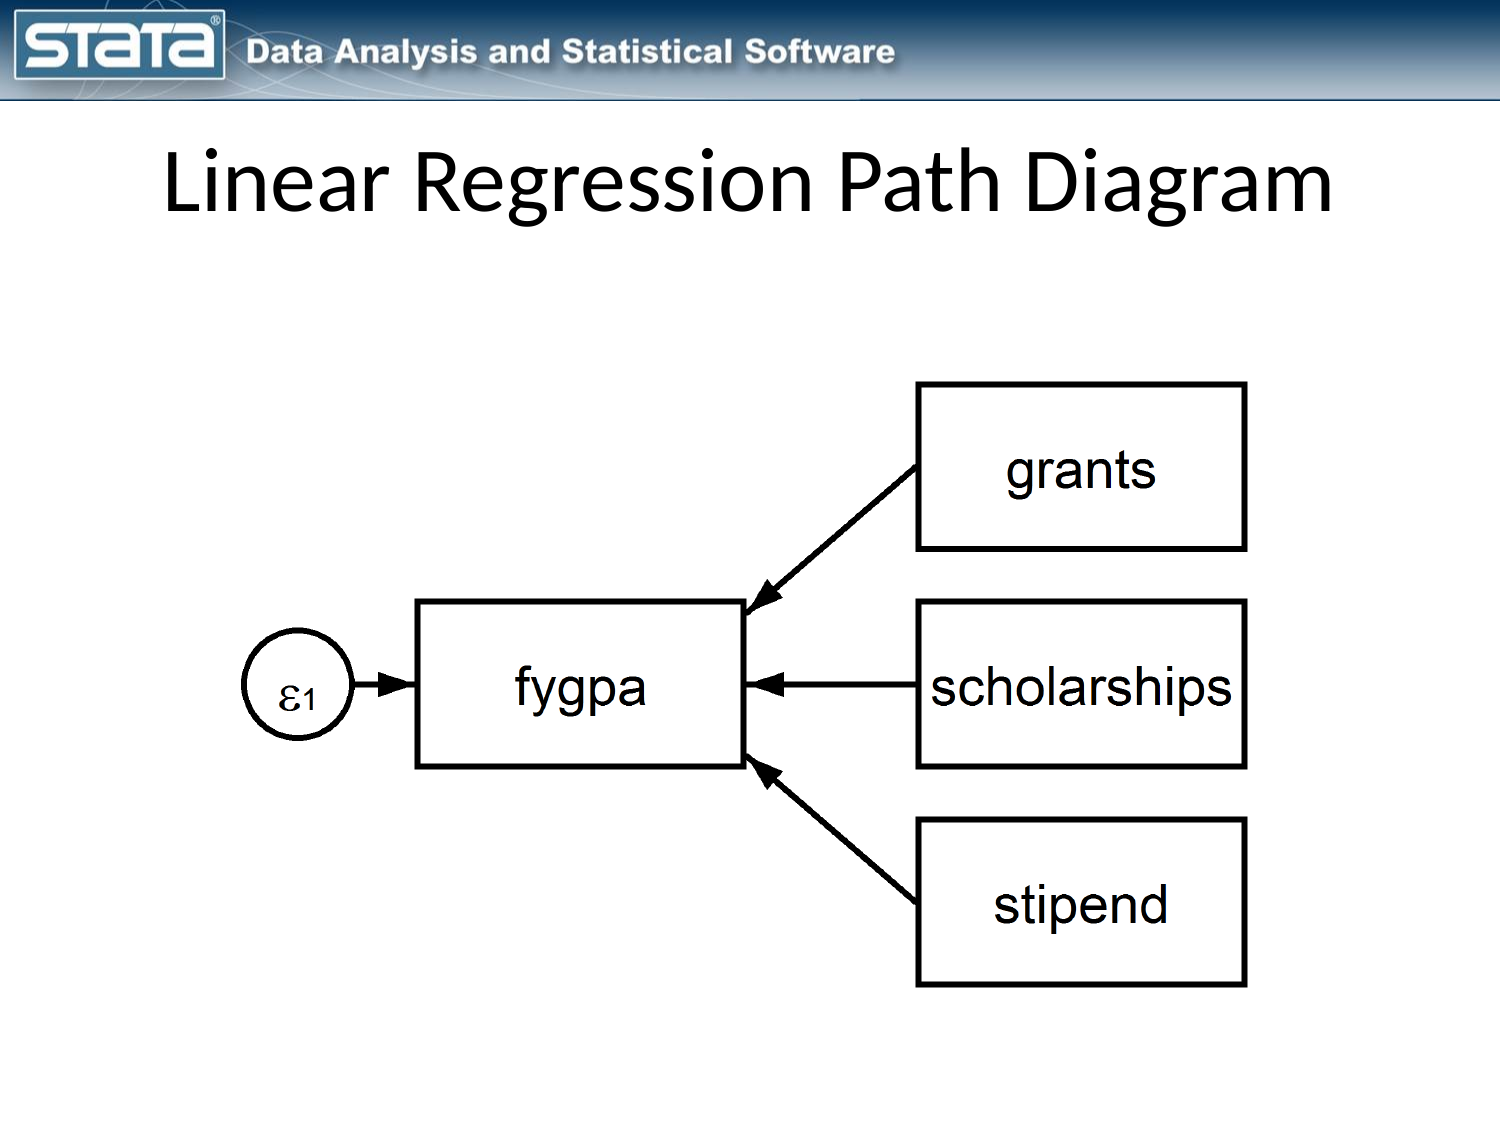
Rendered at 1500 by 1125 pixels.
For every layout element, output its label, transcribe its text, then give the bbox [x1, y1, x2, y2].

picture [0, 0, 1500, 101]
title Linear Regression Path Diagram [75, 112, 1425, 238]
picture [224, 362, 1276, 1000]
